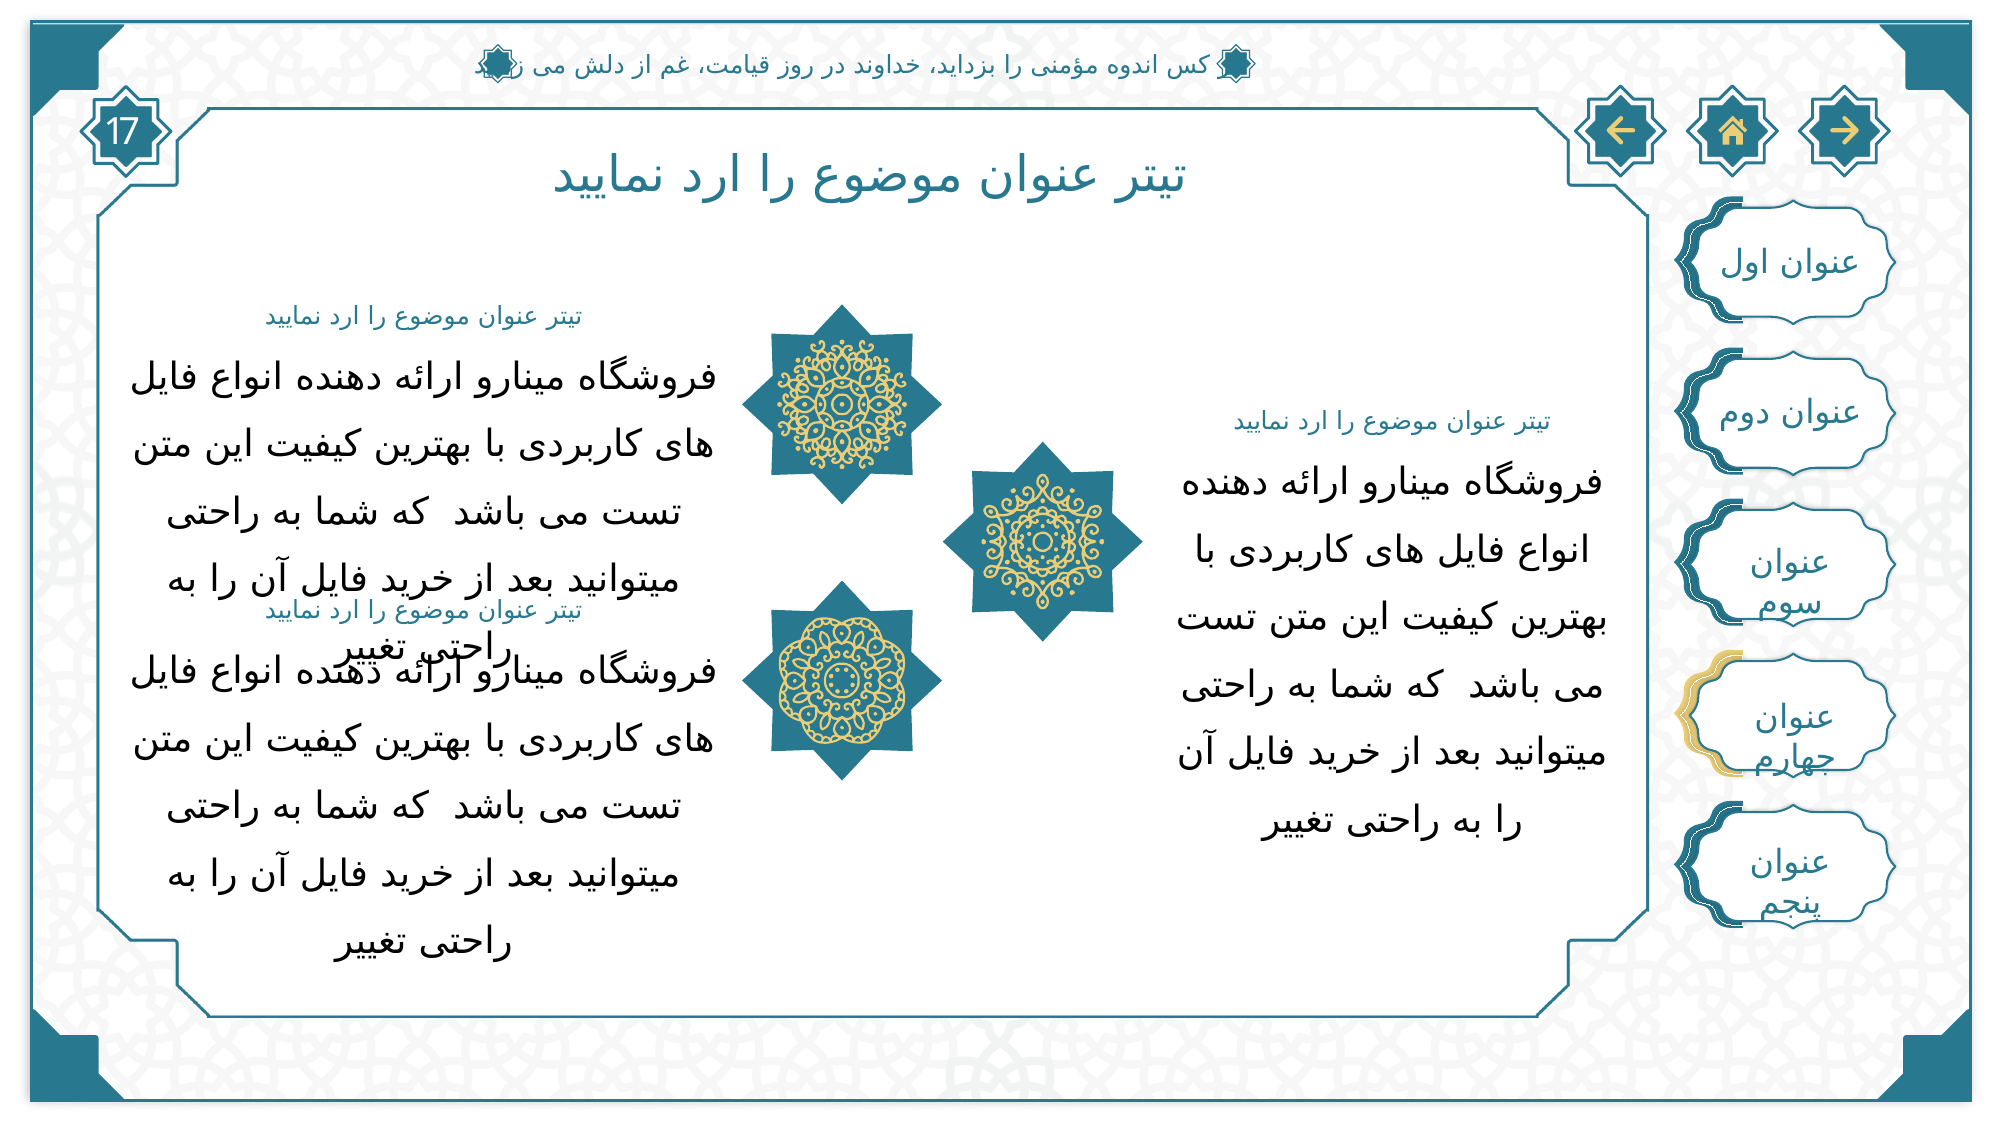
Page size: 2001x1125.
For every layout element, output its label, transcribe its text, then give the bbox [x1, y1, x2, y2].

text_box عنوان اول [1702, 233, 1879, 288]
text_box عنوان چهارم [1697, 687, 1893, 783]
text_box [478, 43, 518, 84]
text_box هر کس اندوه مؤمنی را بزداید، خداوند در روز قیامت، غم از دلش می زداید [198, 40, 1522, 86]
picture [1809, 95, 1880, 167]
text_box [1216, 43, 1256, 84]
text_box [741, 580, 943, 781]
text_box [741, 304, 943, 505]
picture [1697, 95, 1768, 167]
text_box عنوان پنجم [1702, 833, 1879, 928]
text_box عنوان دوم [1702, 383, 1879, 438]
text_box تیتر عنوان موضوع را ارد نمایید فروشگاه مینارو ارائه دهنده انواع فایل های کاربردی با بهترین کیفیت این متن تست می باشد که شما به راحتی میتوانید بعد از خرید فایل آن را به راحتی تغییر [114, 571, 734, 969]
text_box [1606, 116, 1636, 145]
text_box 17 [88, 99, 156, 160]
text_box تیتر عنوان موضوع را ارد نمایید فروشگاه مینارو ارائه دهنده انواع فایل های کاربردی با بهترین کیفیت این متن تست می باشد که شما به راحتی میتوانید بعد از خرید فایل آن را به راحتی تغییر [1146, 382, 1639, 847]
text_box تیتر عنوان موضوع را ارد نمایید [176, 134, 1565, 209]
text_box [1718, 115, 1748, 145]
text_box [942, 441, 1143, 642]
picture [90, 95, 1656, 1018]
text_box عنوان سوم [1702, 533, 1879, 628]
text_box تیتر عنوان موضوع را ارد نمایید فروشگاه مینارو ارائه دهنده انواع فایل های کاربردی با بهترین کیفیت این متن تست می باشد که شما به راحتی میتوانید بعد از خرید فایل آن را به راحتی تغییر [114, 277, 734, 571]
text_box [1830, 116, 1859, 145]
